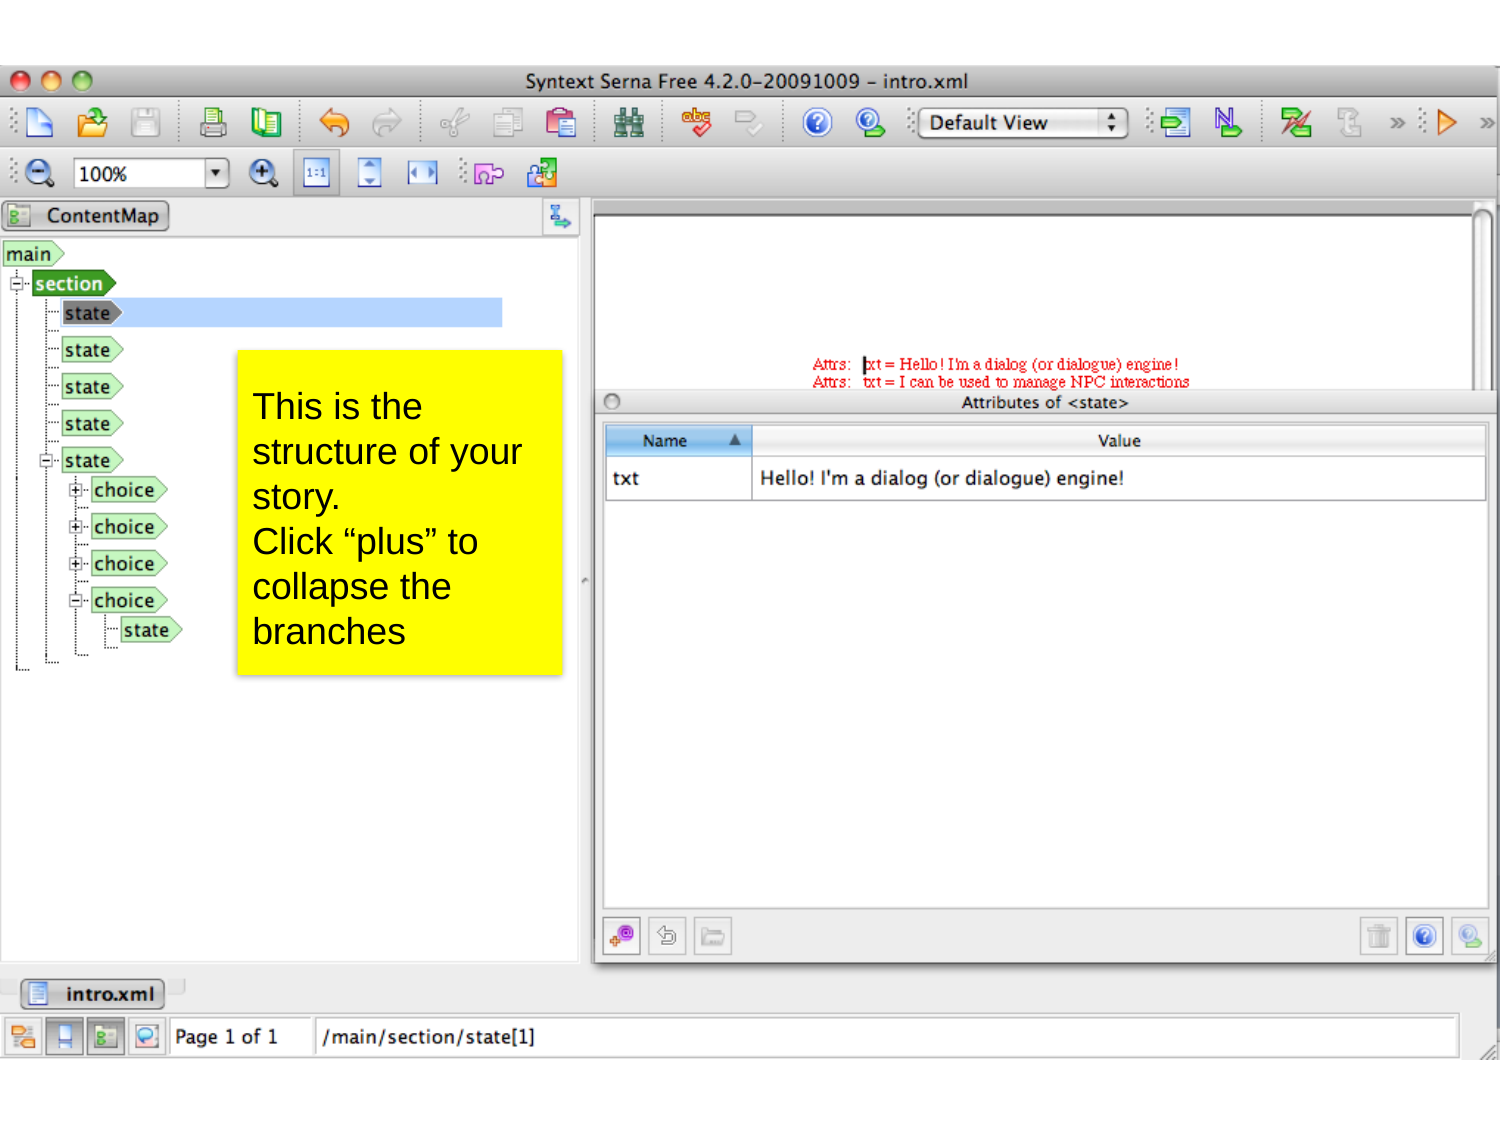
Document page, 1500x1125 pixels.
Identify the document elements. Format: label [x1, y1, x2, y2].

picture [0, 64, 1500, 1060]
